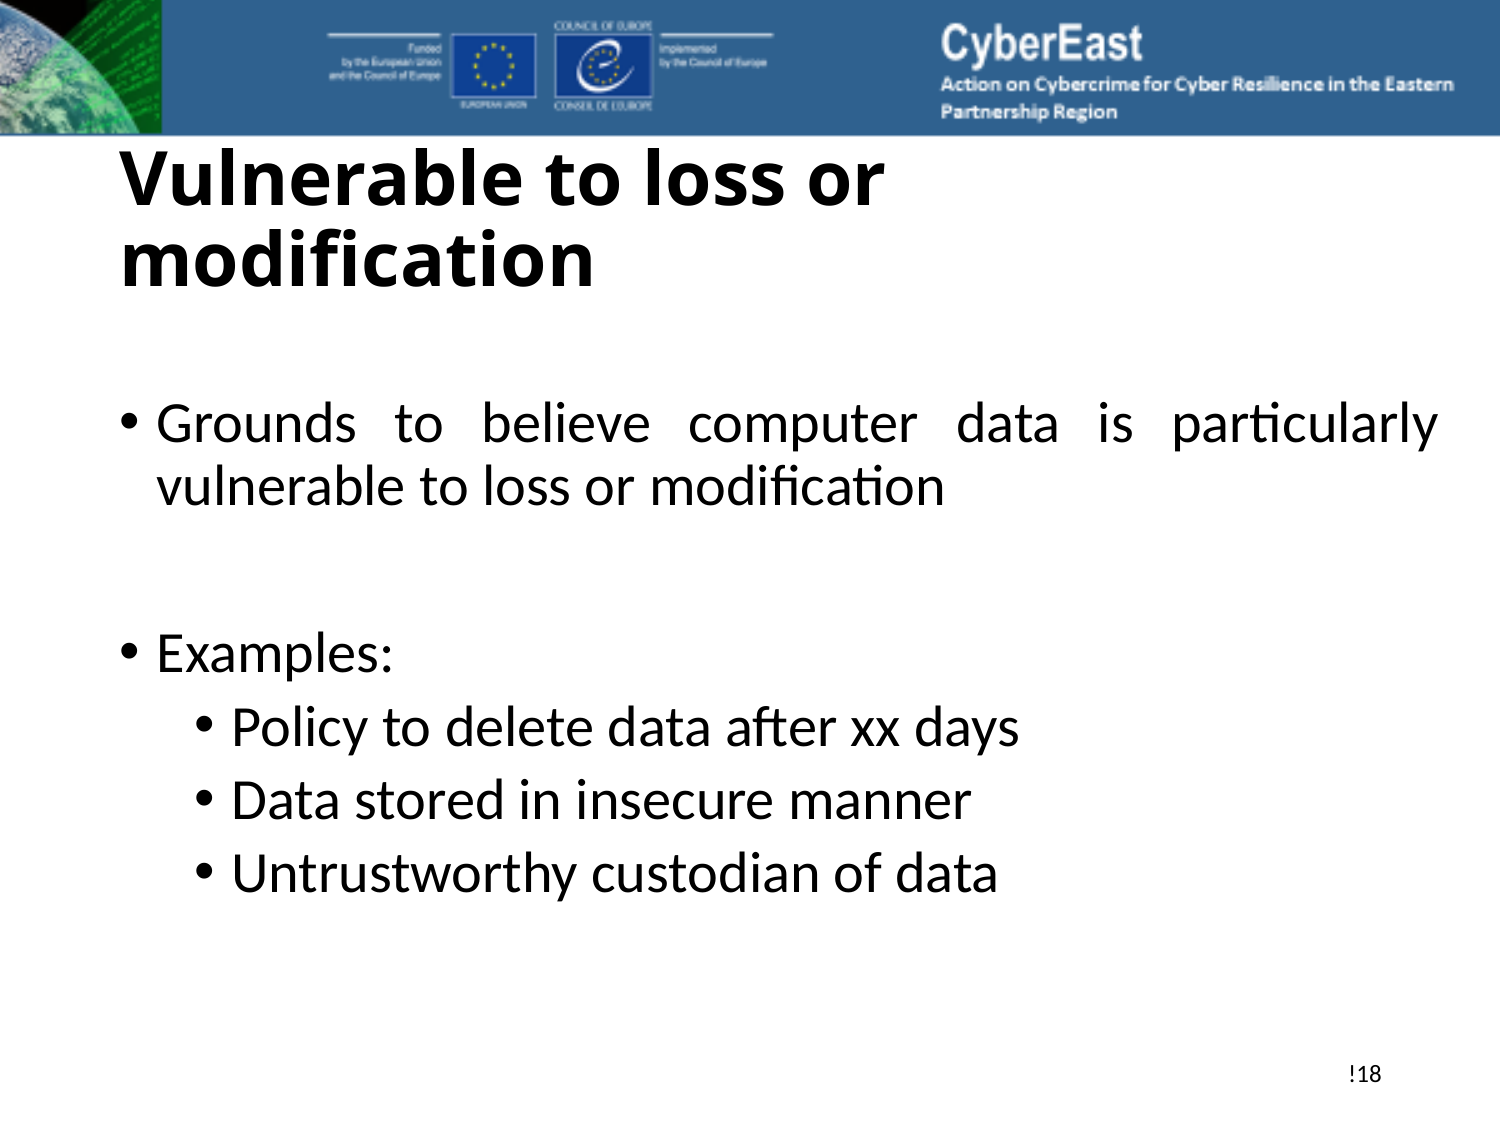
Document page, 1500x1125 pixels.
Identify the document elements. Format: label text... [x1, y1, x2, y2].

slide_number !18 [1059, 1042, 1397, 1103]
picture [0, 0, 1500, 1125]
title Vulnerable to loss or modification [104, 112, 1398, 331]
list Grounds to believe computer data is particularly vulnerable to loss or modification Examples: Policy to delete data after xx days Data stored in insecure manner Untrustworthy custodian of data [104, 384, 1455, 1073]
